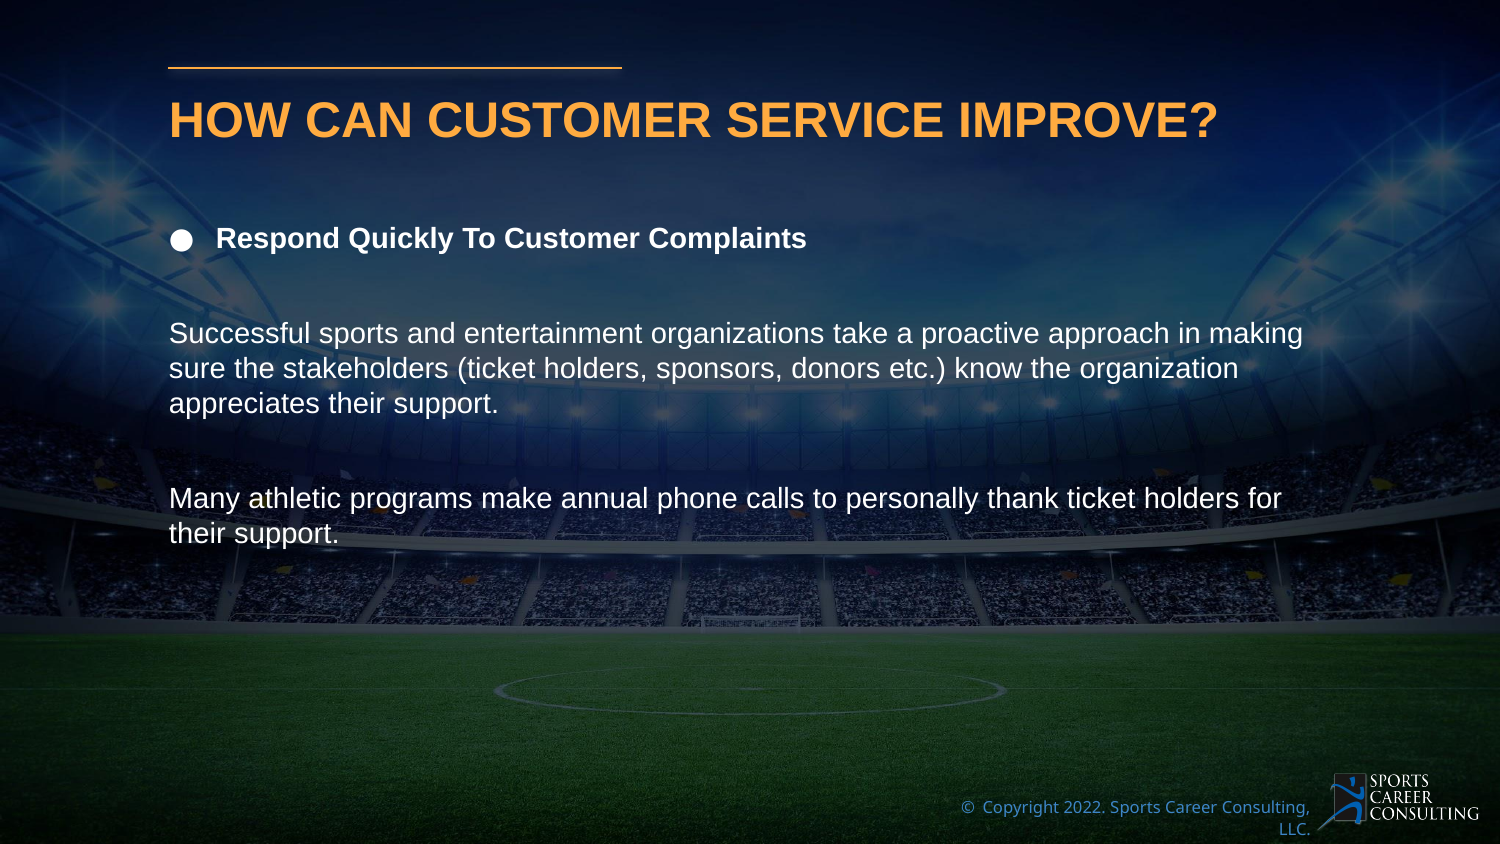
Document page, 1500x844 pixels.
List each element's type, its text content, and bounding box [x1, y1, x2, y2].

picture [0, 0, 1500, 844]
list Respond Quickly To Customer Complaints Successful sports and entertainment organizations take a proactive approach in making sure the stakeholders (ticket holders, sponsors, donors etc.) know the organization appreciates their support. Many athletic programs make annual phone calls to personally thank ticket holders for their support. [153, 204, 1331, 703]
text_box © Copyright 2022. Sports Career Consulting, LLC. [914, 769, 1326, 844]
title HOW CAN CUSTOMER SERVICE IMPROVE? [153, 72, 1252, 204]
